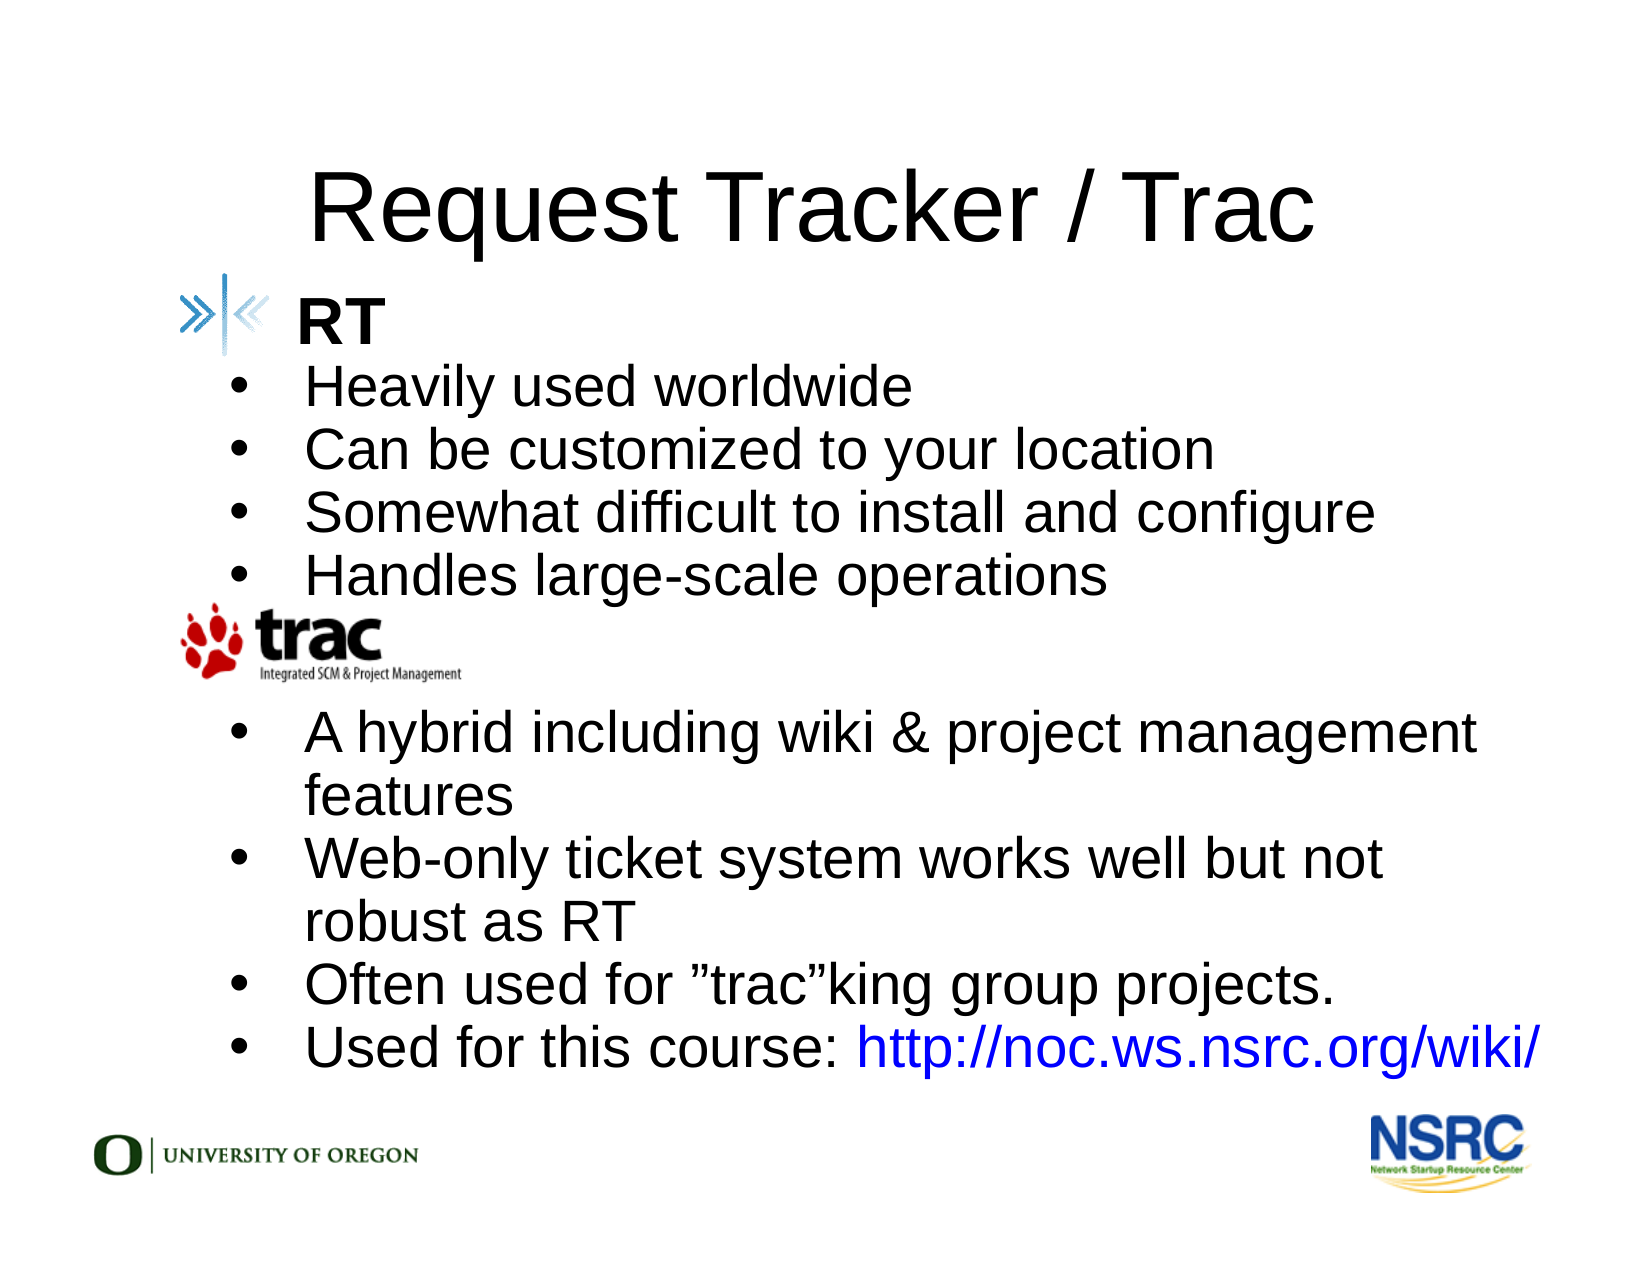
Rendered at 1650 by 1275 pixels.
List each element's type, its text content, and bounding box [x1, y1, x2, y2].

picture [178, 270, 272, 361]
text_box Request Tracker / Trac [133, 104, 1491, 298]
text_box RT Heavily used worldwide Can be customized to your location Somewhat difficult to install and configure Handles large-scale operations A hybrid including wiki & project management features Web-only ticket system works well but not robust as RT Often used for ”trac”king group projects. Used for this course: http://noc.ws.nsrc.org/wiki/ [133, 281, 1575, 1217]
picture [178, 601, 464, 685]
picture [92, 1133, 133, 1177]
